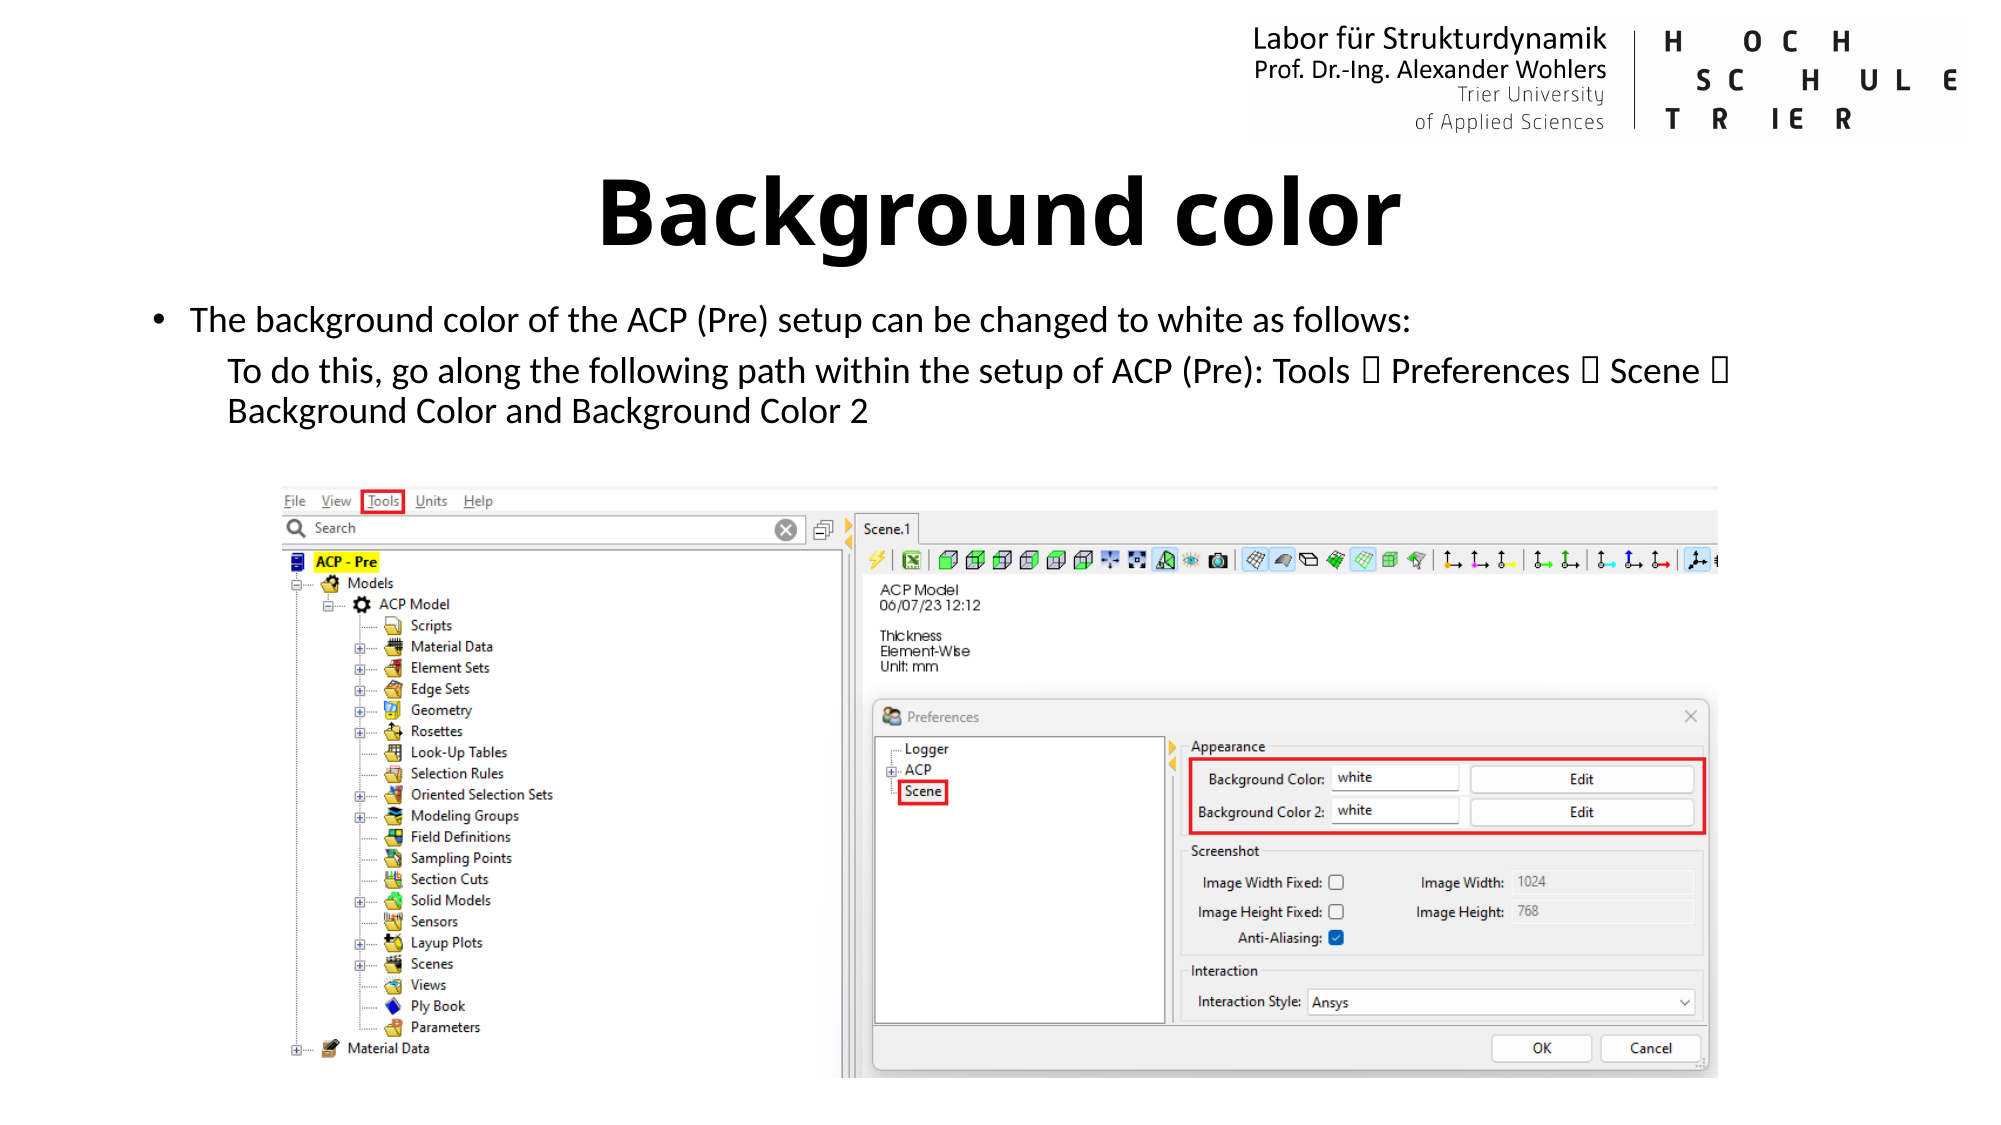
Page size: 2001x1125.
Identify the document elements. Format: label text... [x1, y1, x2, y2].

picture [281, 486, 1718, 1078]
list The background color of the ACP (Pre) setup can be changed to white as follows: To do this, go along the following path within the setup of ACP (Pre): Tools  Preferences  Scene  Background Color and Background Color 2 [137, 292, 1863, 1007]
title Background color [308, 139, 1692, 292]
picture [1249, 19, 1965, 140]
